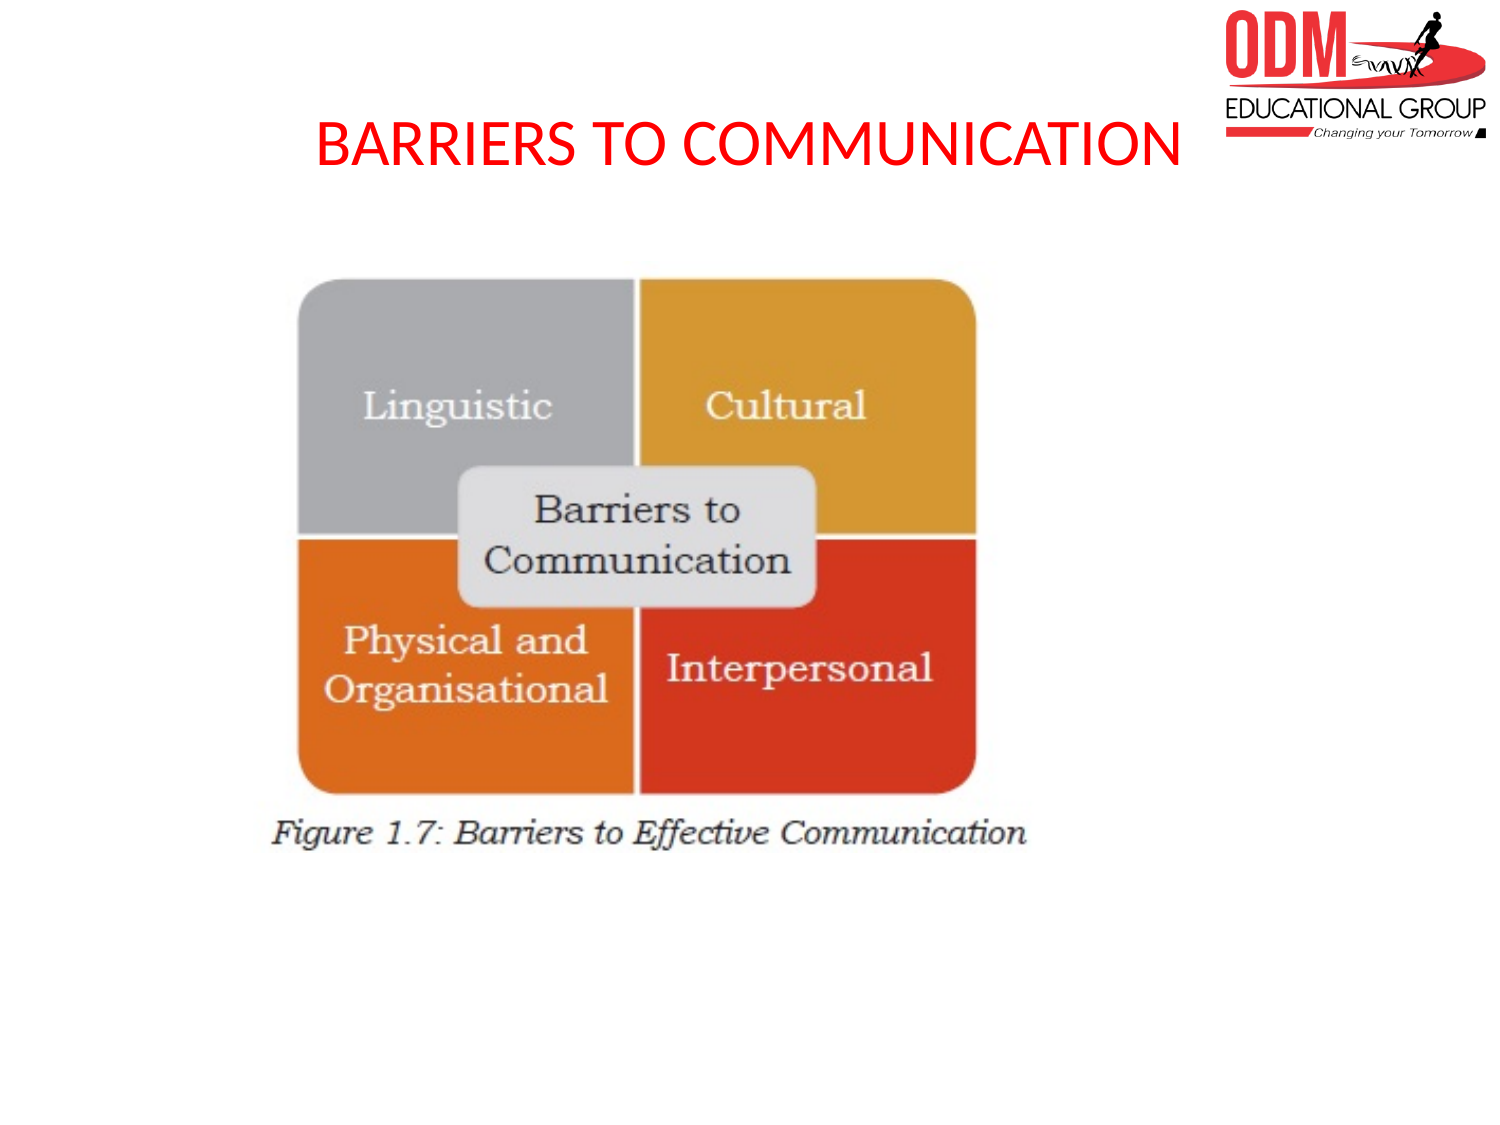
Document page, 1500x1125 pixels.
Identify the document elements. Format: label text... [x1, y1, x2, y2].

picture [1226, 10, 1486, 140]
title BARRIERS TO COMMUNICATION [75, 45, 1425, 233]
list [253, 260, 1042, 853]
